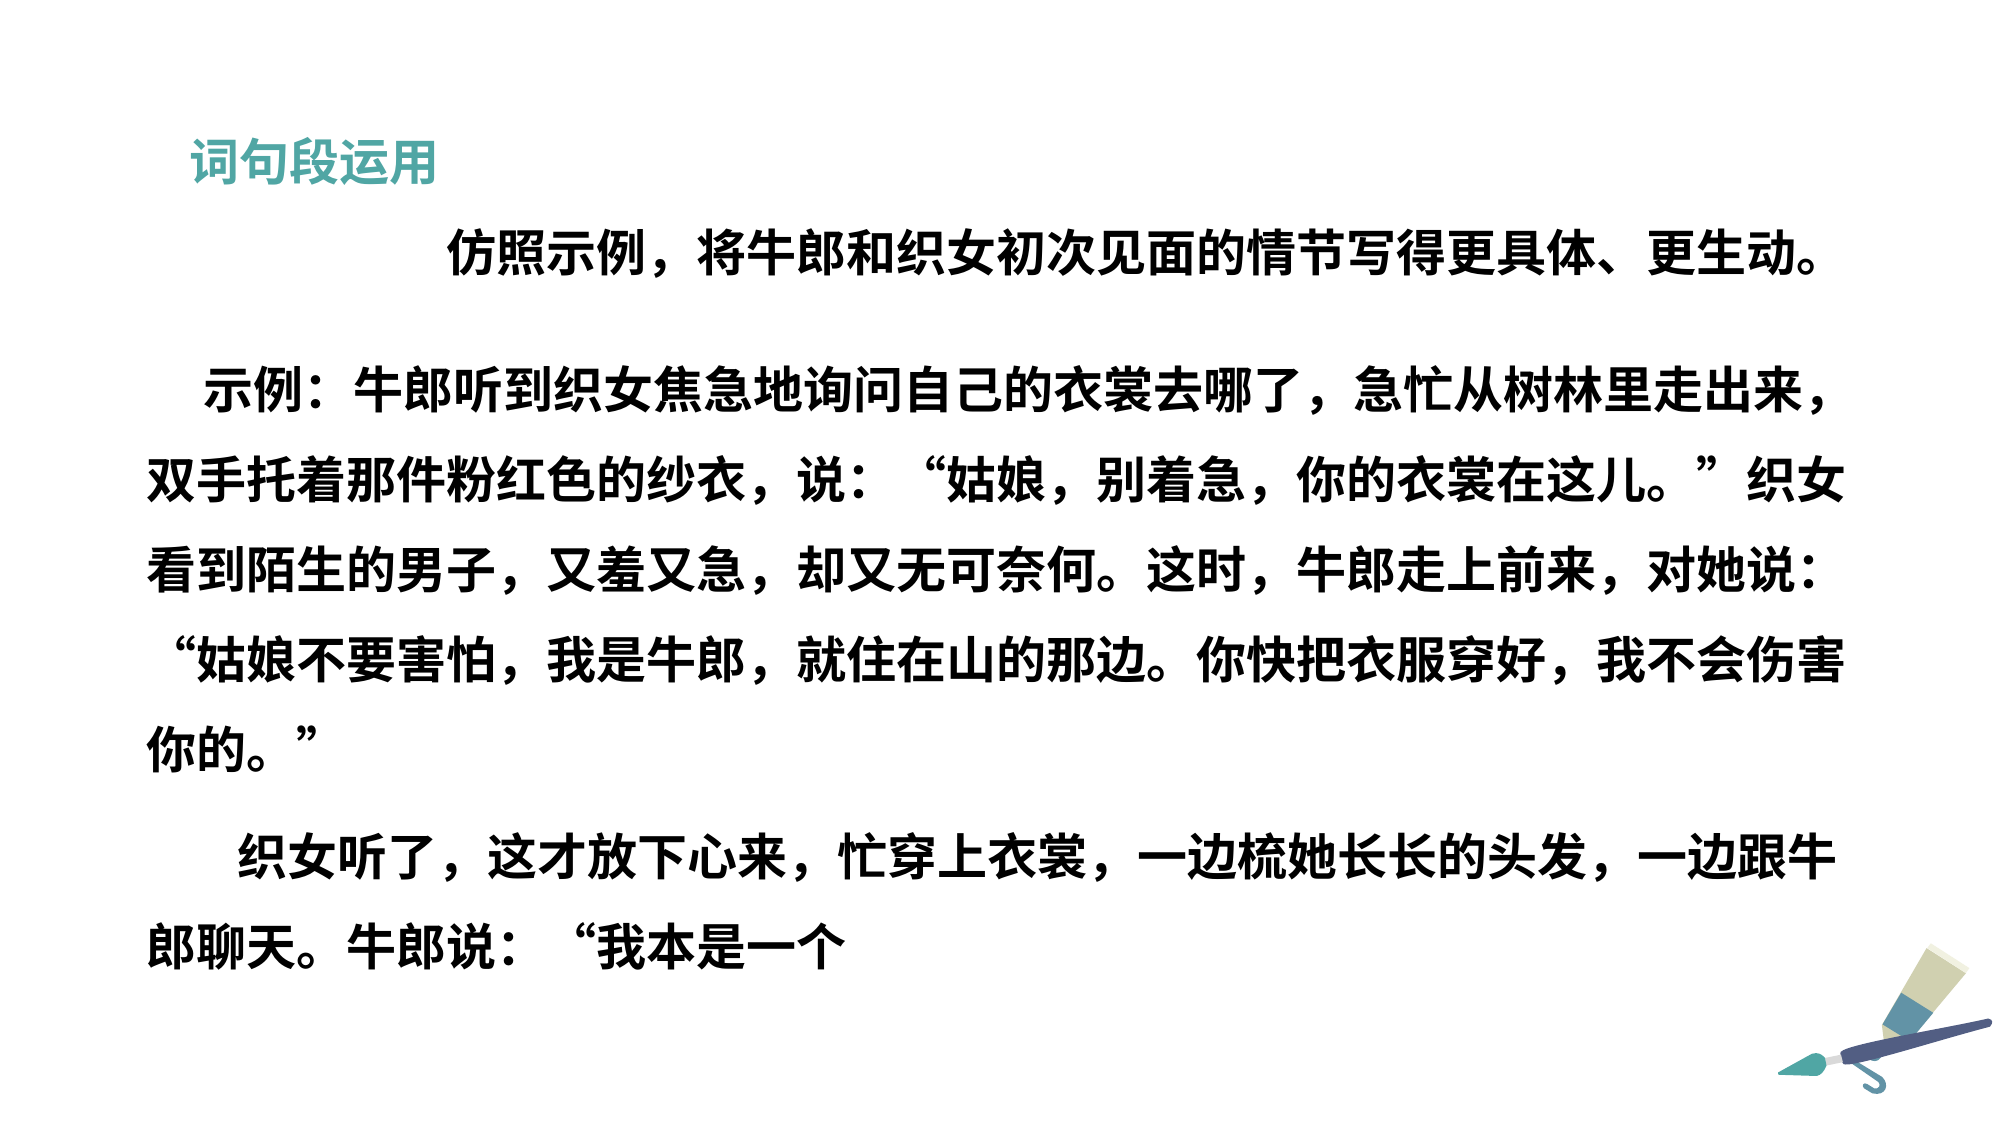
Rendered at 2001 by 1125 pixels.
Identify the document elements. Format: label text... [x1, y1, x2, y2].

text_box 词句段运用 [174, 123, 455, 199]
text_box 示例：牛郎听到织女焦急地询问自己的衣裳去哪了，急忙从树林里走出来，双手托着那件粉红色的纱衣，说：“姑娘，别着急，你的衣裳在这儿。”织女看到陌生的男子，又羞又急，却又无可奈何。这时，牛郎走上前来，对她说：“姑娘不要害怕，我是牛郎，就住在山的那边。你快把衣服穿好，我不会伤害你的。” 织女听了，这才放下心来，忙穿上衣裳，一边梳她长长的头发，一边跟牛郎聊天。牛郎说：“我本是一个 [126, 318, 1895, 985]
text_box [1811, 945, 1974, 1125]
text_box 仿照示例，将牛郎和织女初次见面的情节写得更具体、更生动。 [431, 183, 1939, 289]
